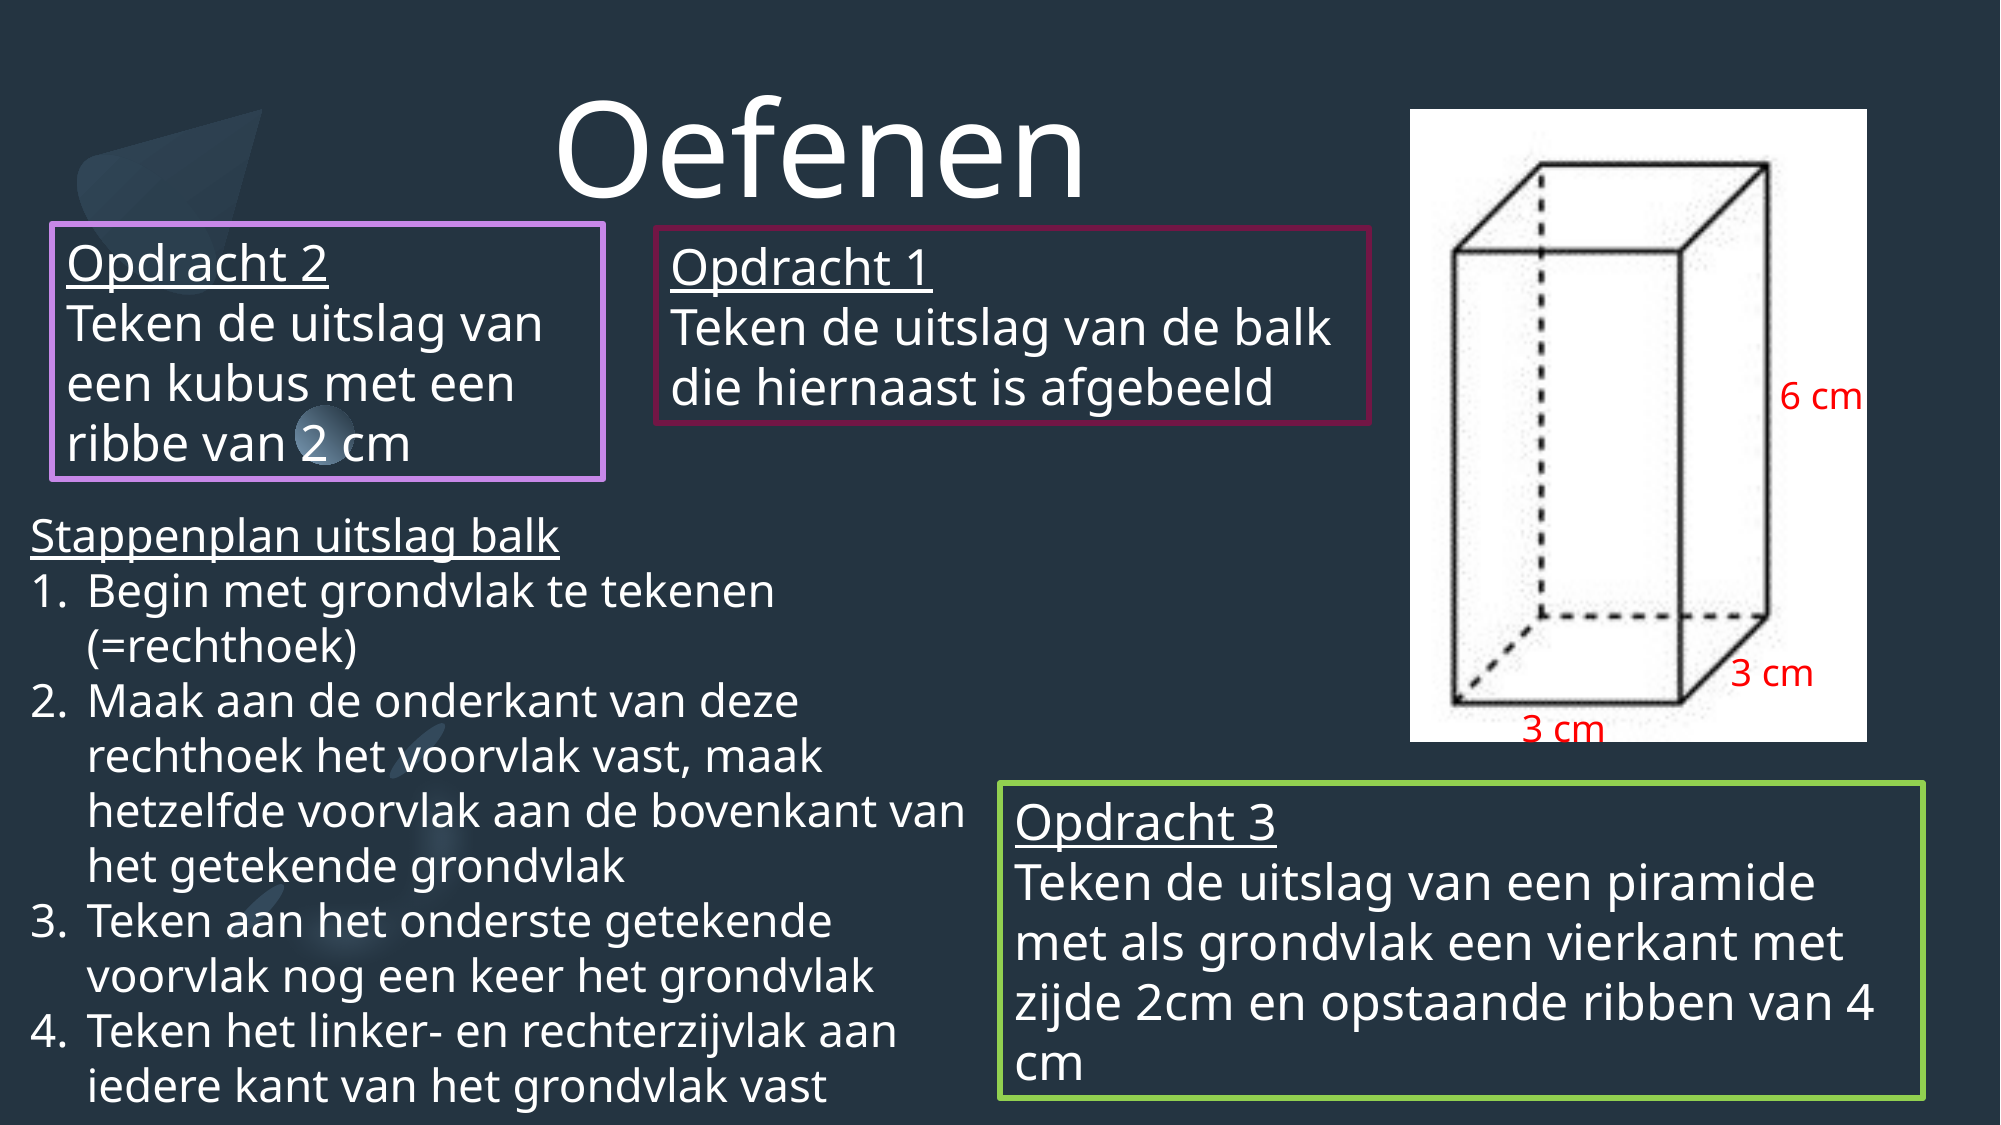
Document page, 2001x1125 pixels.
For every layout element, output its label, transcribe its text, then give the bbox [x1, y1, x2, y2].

title Oefenen [551, 63, 1910, 230]
text_box Opdracht 2 Teken de uitslag van een kubus met een ribbe van 2 cm [51, 223, 604, 479]
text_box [1409, 108, 1975, 759]
text_box Opdracht 3 Teken de uitslag van een piramide met als grondvlak een vierkant met zijde 2cm en opstaande ribben van 4 cm [1003, 783, 1923, 1099]
text_box Stappenplan uitslag balk Begin met grondvlak te tekenen (=rechthoek) Maak aan de onderkant van deze rechthoek het voorvlak vast, maak hetzelfde voorvlak aan de bovenkant van het getekende grondvlak Teken aan het onderste getekende voorvlak nog een keer het grondvlak Teken het linker- en rechterzijvlak aan iedere kant van het grondvlak vast [15, 499, 1003, 1120]
text_box Opdracht 1 Teken de uitslag van de balk die hiernaast is afgebeeld [655, 228, 1370, 423]
